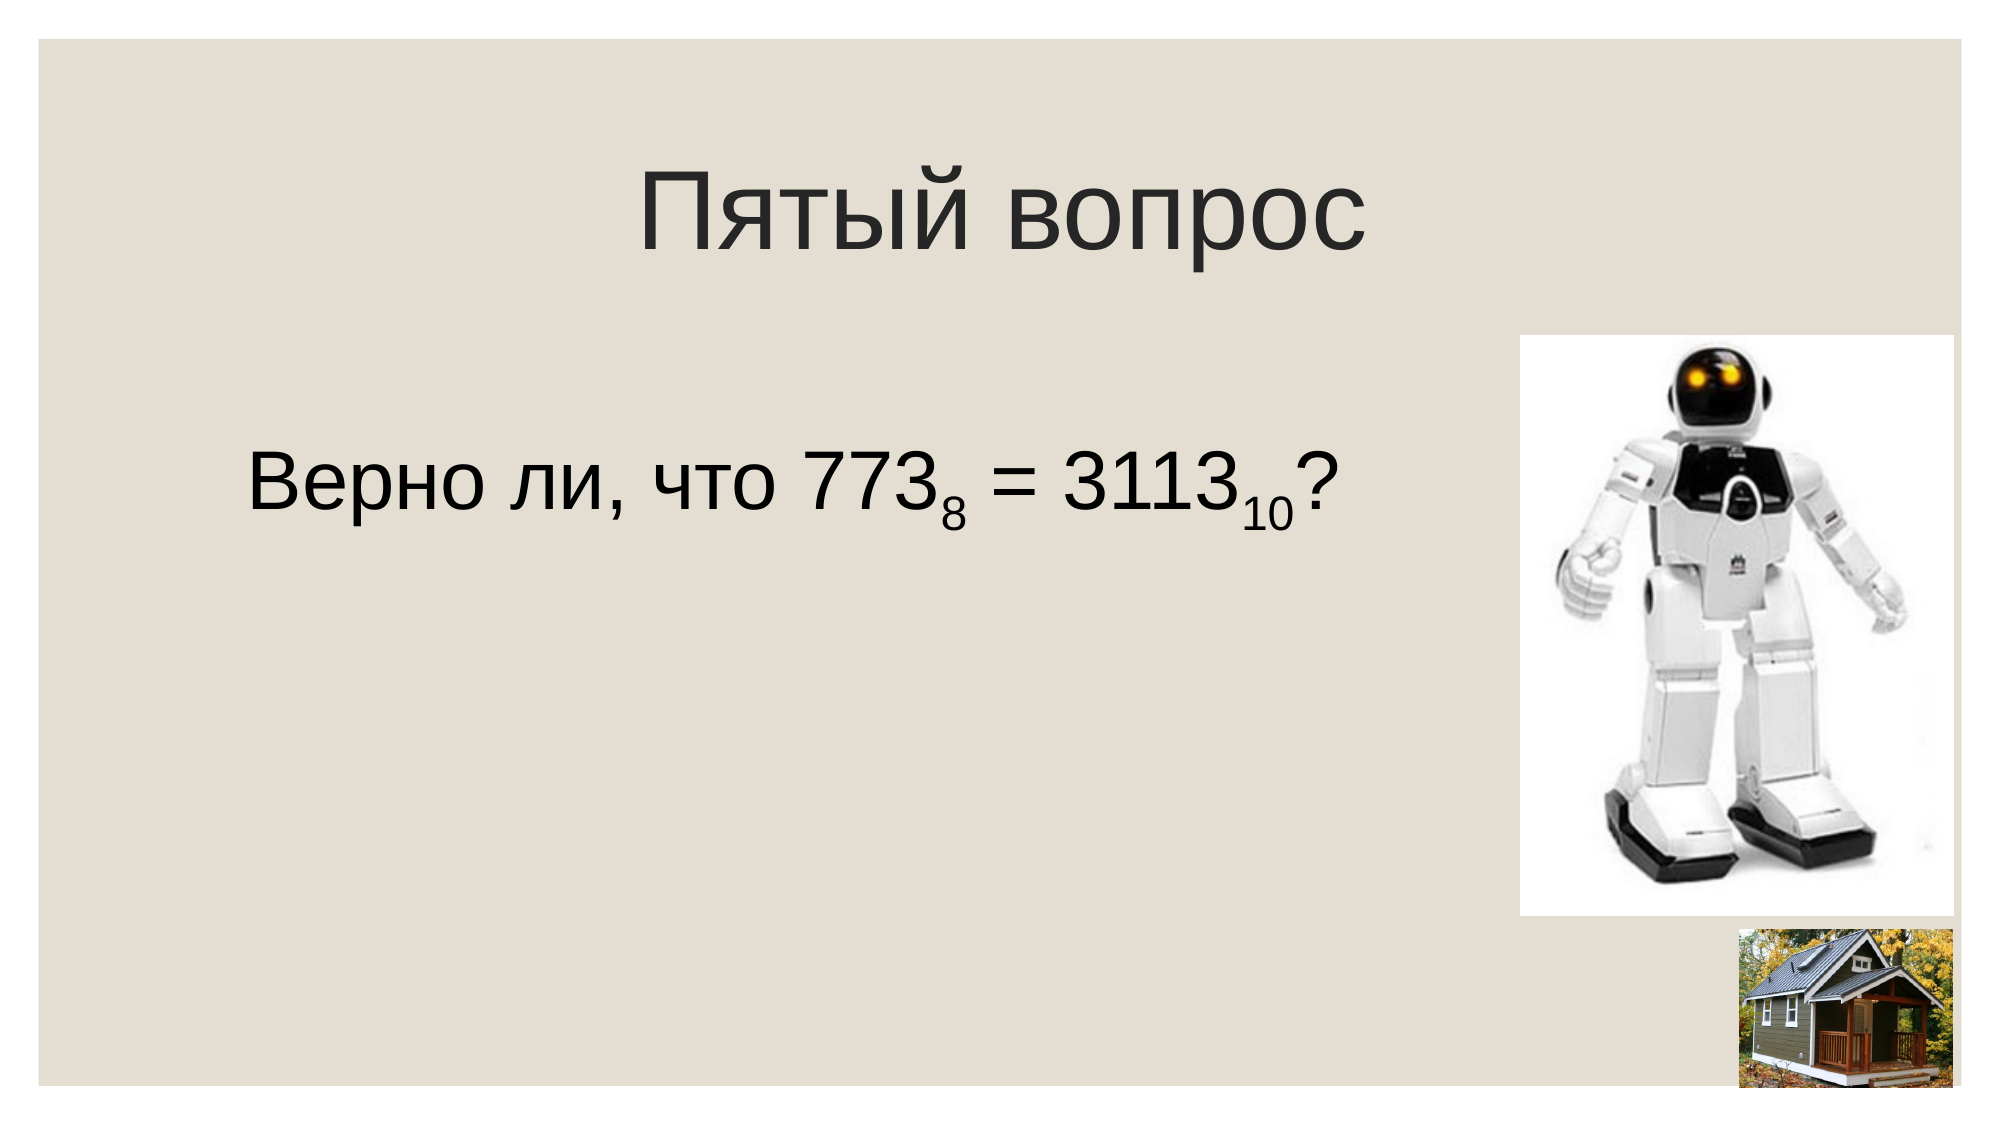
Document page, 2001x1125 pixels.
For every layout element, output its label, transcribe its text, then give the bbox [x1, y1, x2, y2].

picture [1739, 929, 1953, 1088]
title Пятый вопрос [176, 100, 1828, 327]
text_box Верно ли, что 7738 = 311310? [76, 300, 1512, 548]
picture [1520, 335, 1954, 916]
